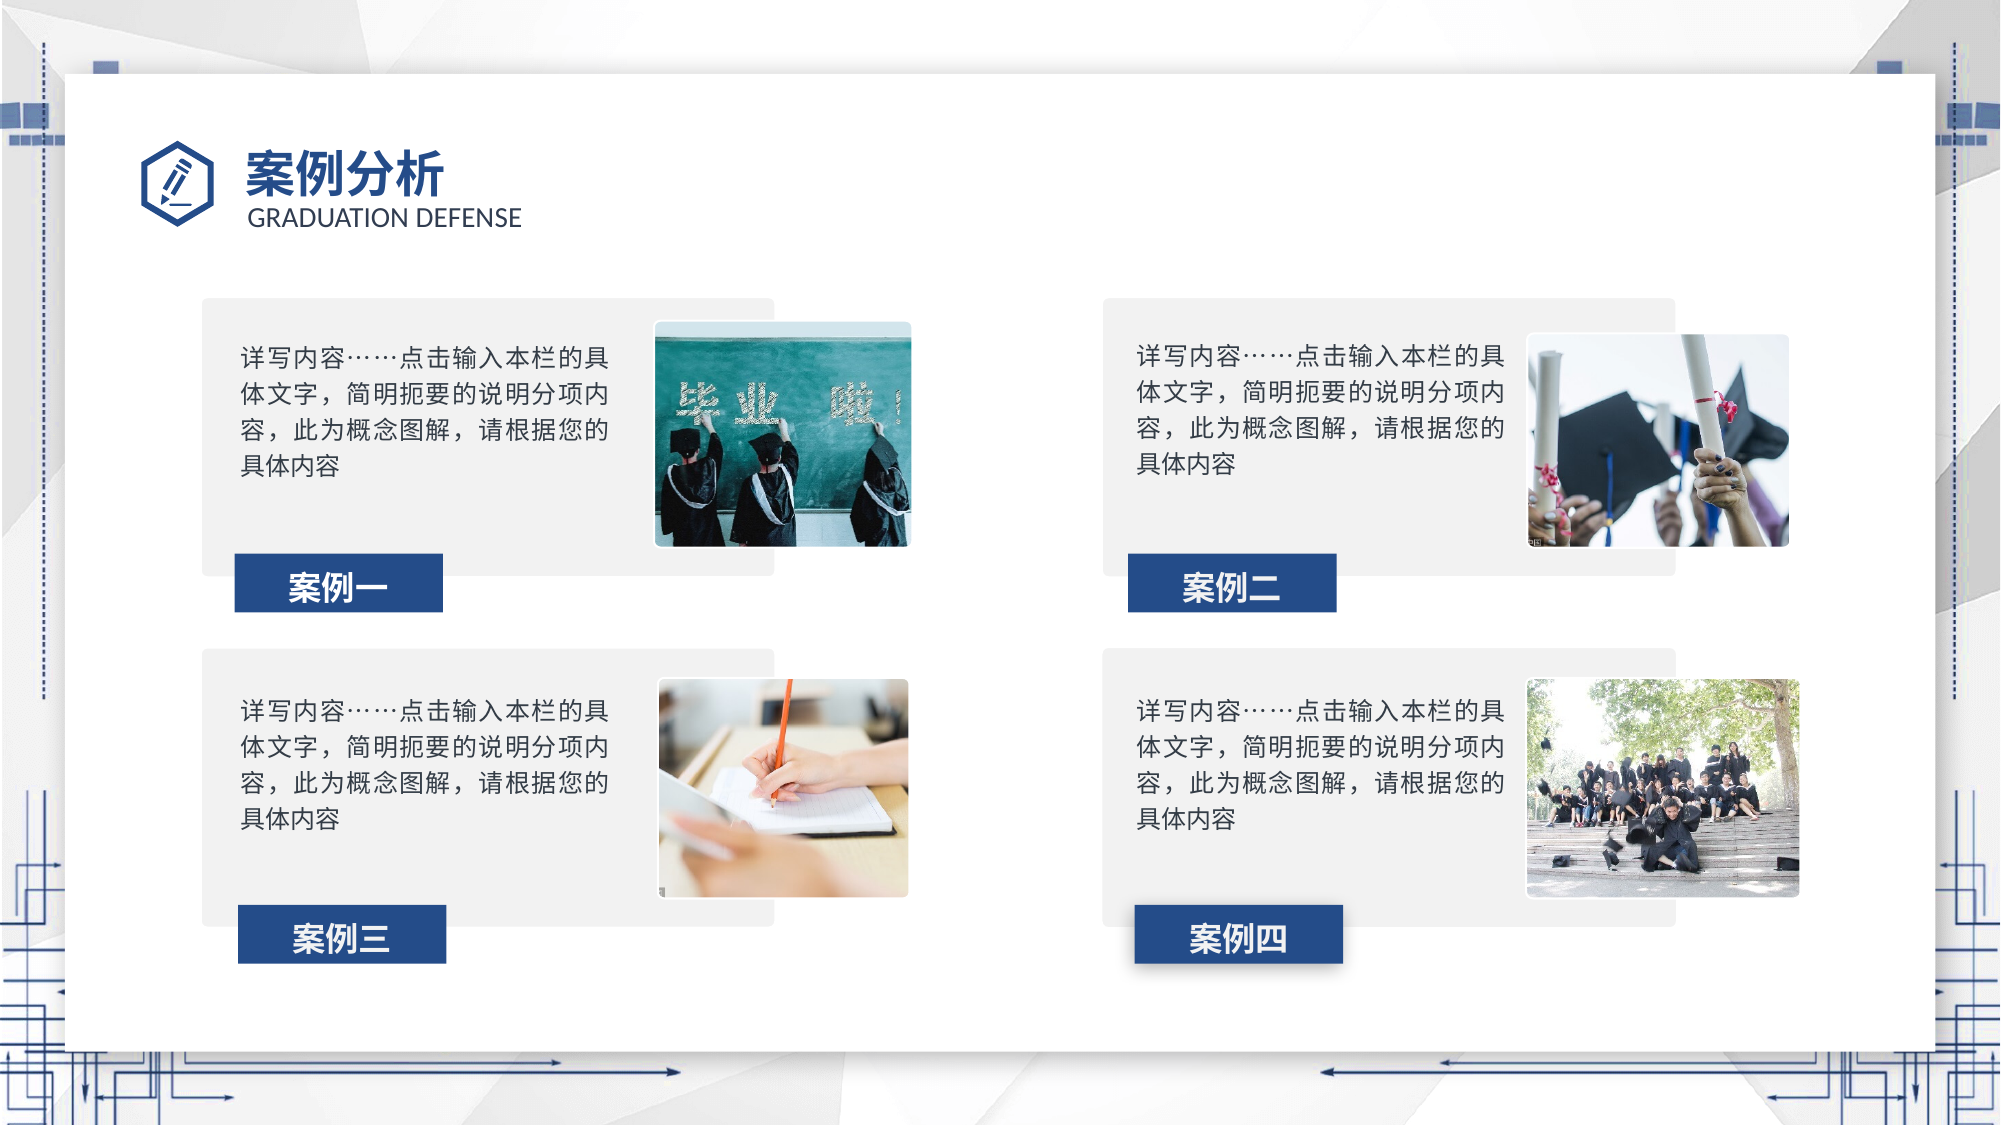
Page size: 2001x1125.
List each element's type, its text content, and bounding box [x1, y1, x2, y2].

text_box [1100, 295, 1791, 610]
title 案例分析 [230, 123, 827, 199]
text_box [1100, 645, 1801, 961]
picture [0, 0, 2001, 1125]
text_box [199, 645, 910, 961]
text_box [199, 295, 913, 610]
